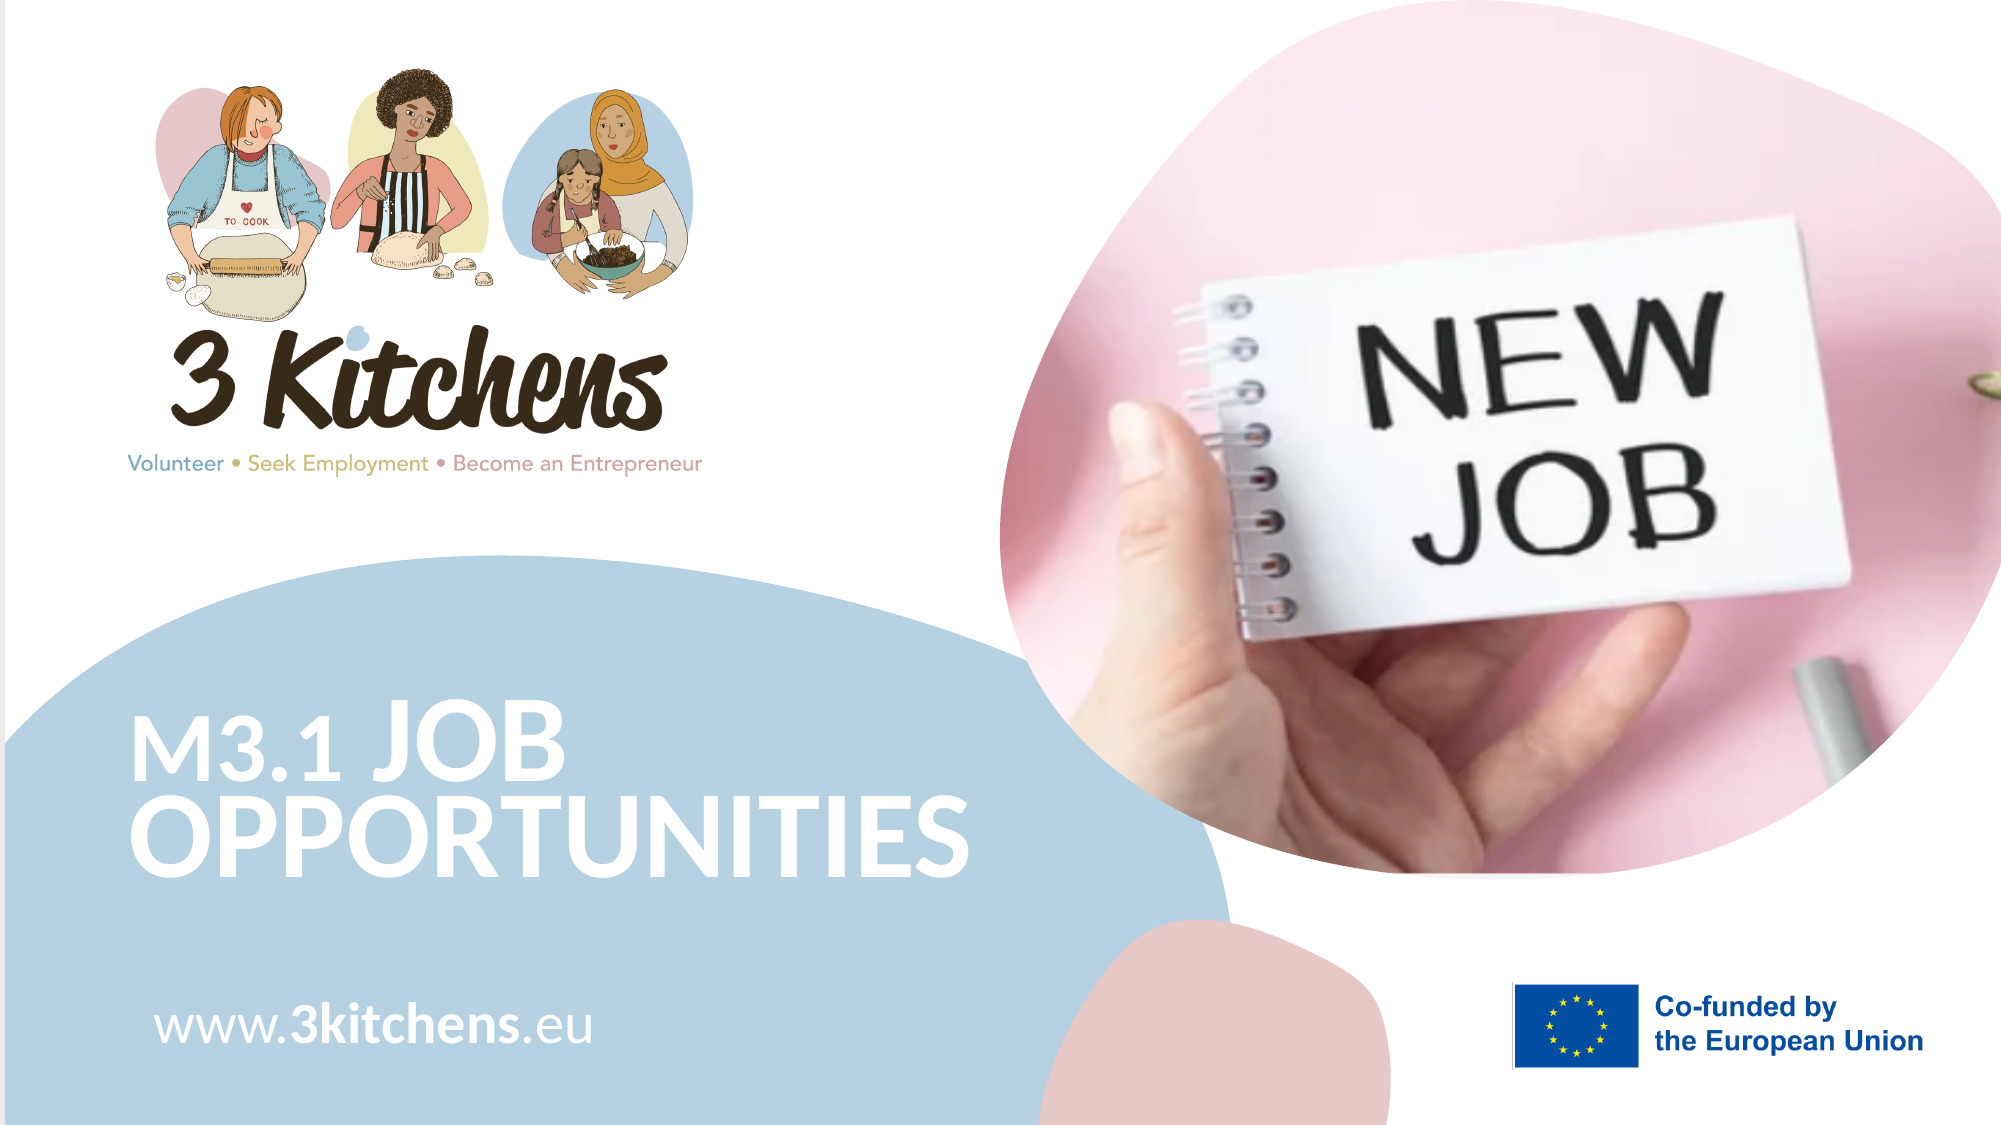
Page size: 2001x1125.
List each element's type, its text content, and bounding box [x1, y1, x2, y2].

list M3.1 JOB OPPORTUNITIES [114, 703, 942, 818]
picture [1509, 979, 1954, 1073]
picture [942, 0, 2000, 903]
picture [91, 16, 765, 504]
text_box www.3kitchens.eu [138, 986, 779, 1106]
